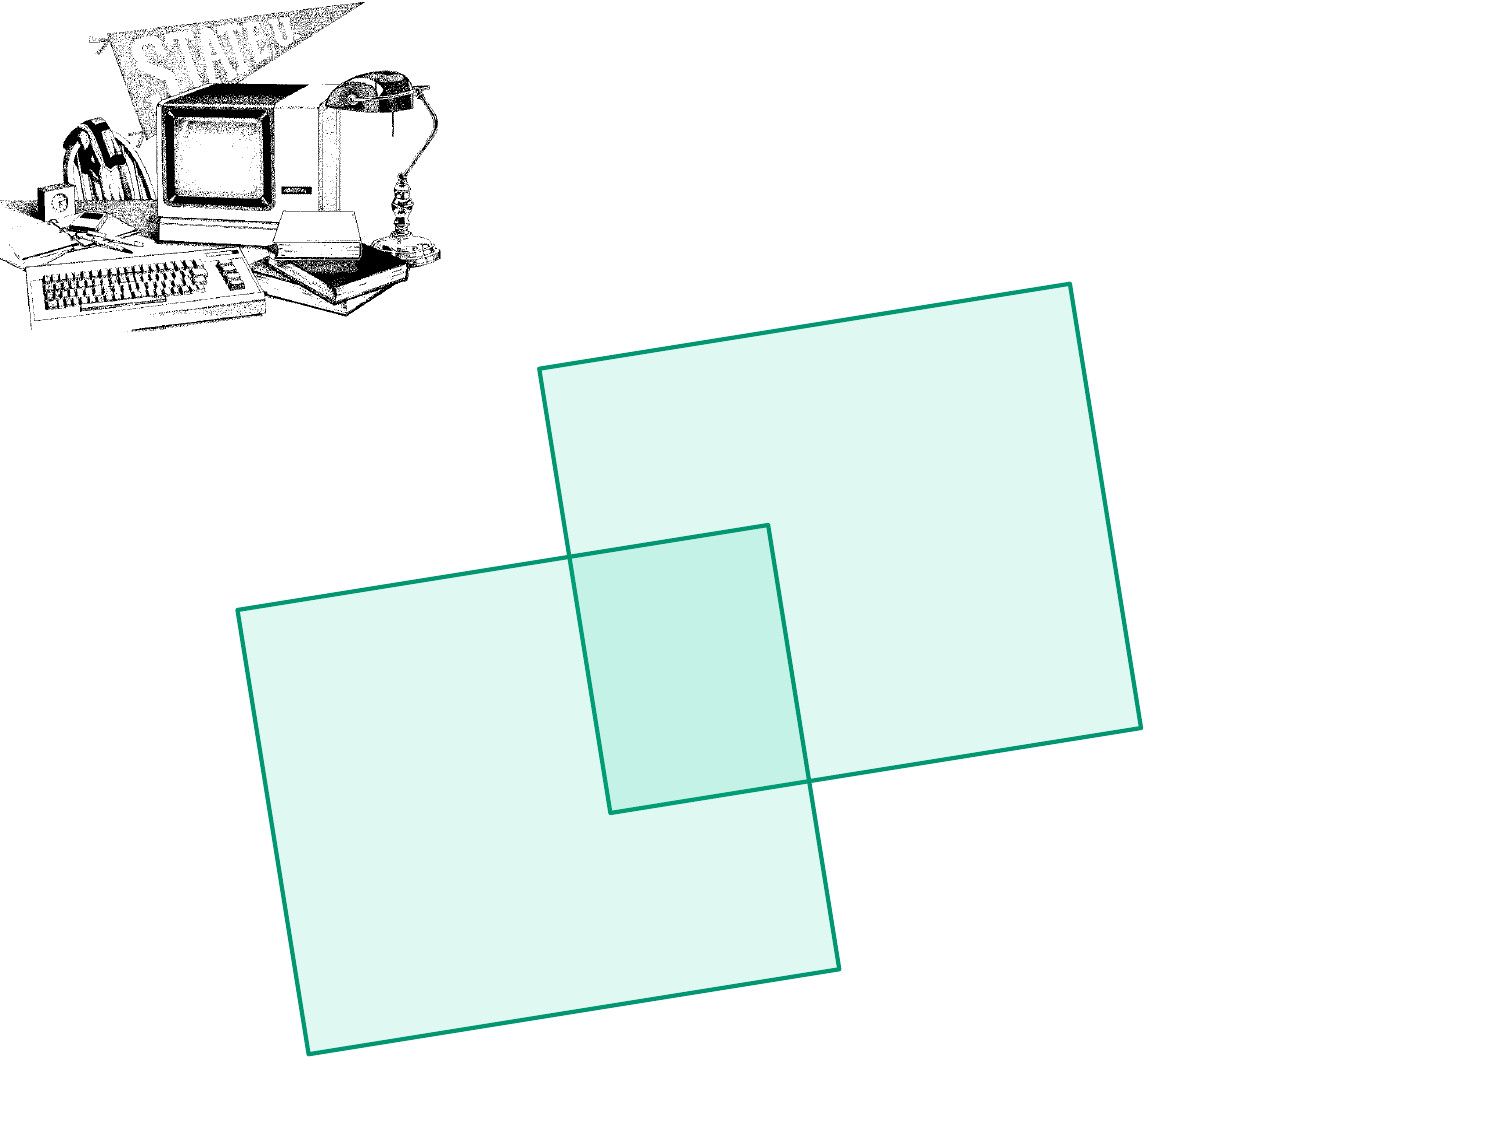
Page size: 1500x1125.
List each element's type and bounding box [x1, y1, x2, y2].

picture [0, 0, 450, 336]
text_box [235, 522, 842, 1057]
text_box [537, 281, 1144, 783]
